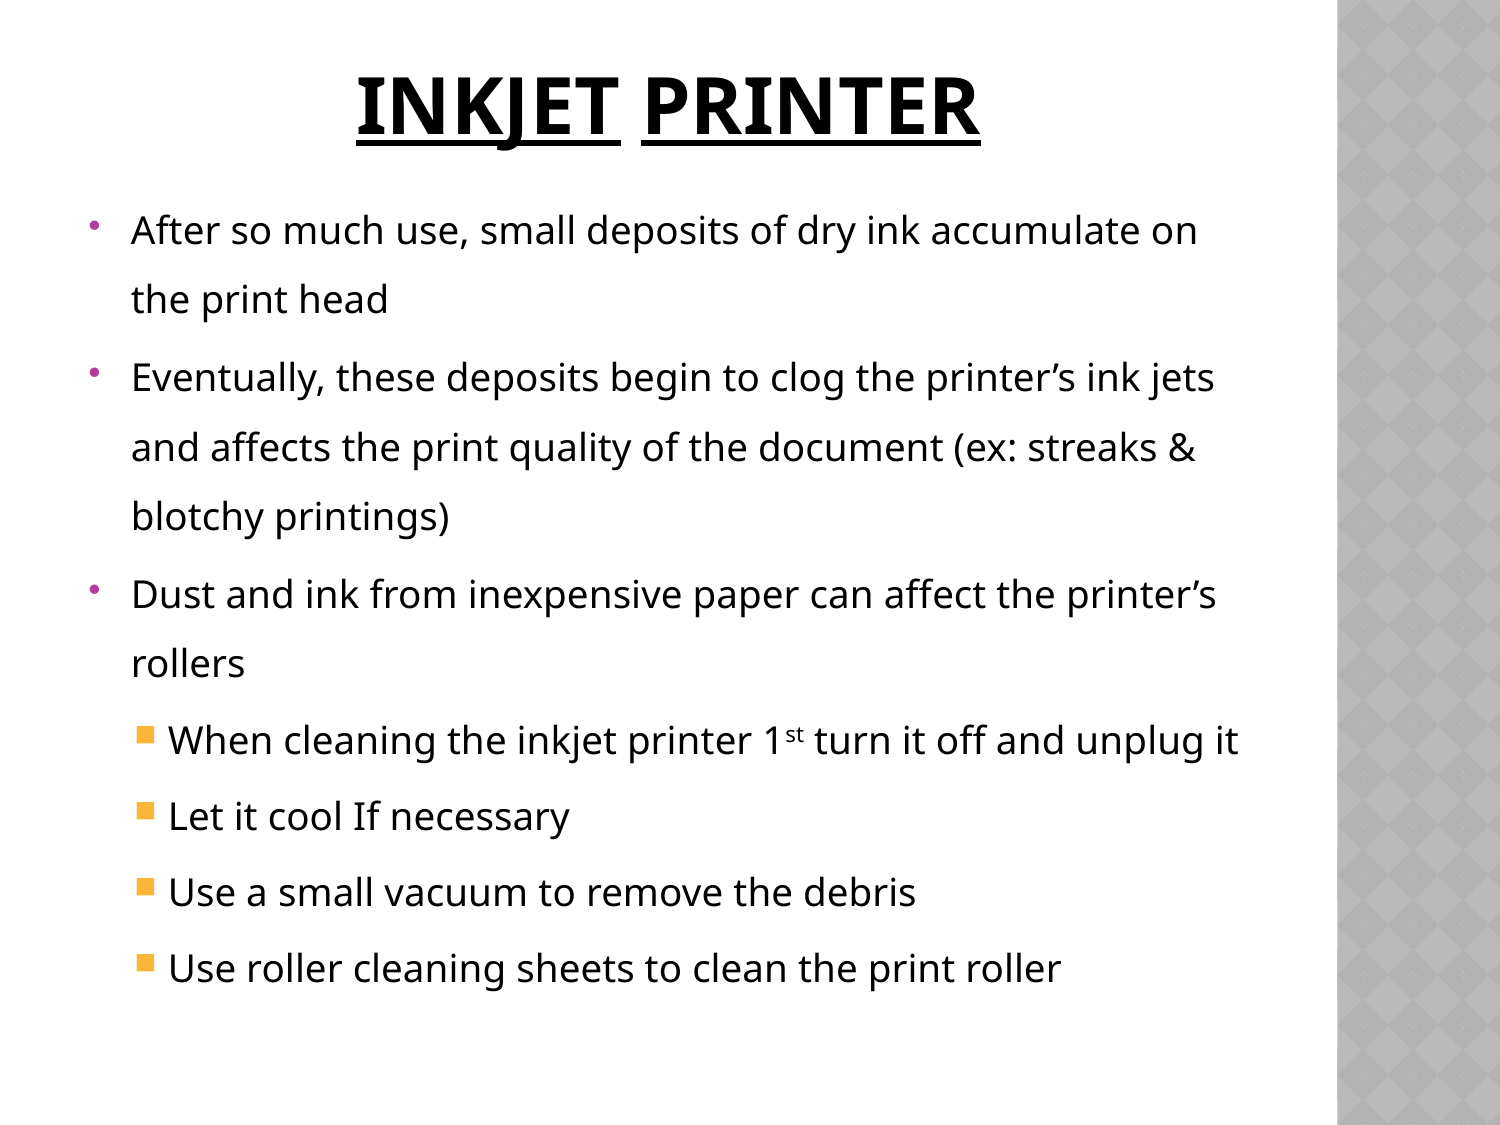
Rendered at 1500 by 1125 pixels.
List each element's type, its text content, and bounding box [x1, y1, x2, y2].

list After so much use, small deposits of dry ink accumulate on the print head Eventually, these deposits begin to clog the printer’s ink jets and affects the print quality of the document (ex: streaks & blotchy printings) Dust and ink from inexpensive paper can affect the printer’s rollers When cleaning the inkjet printer 1st turn it off and unplug it Let it cool If necessary Use a small vacuum to remove the debris Use roller cleaning sheets to clean the print roller [75, 174, 1263, 1059]
title Inkjet printer [75, 24, 1263, 150]
